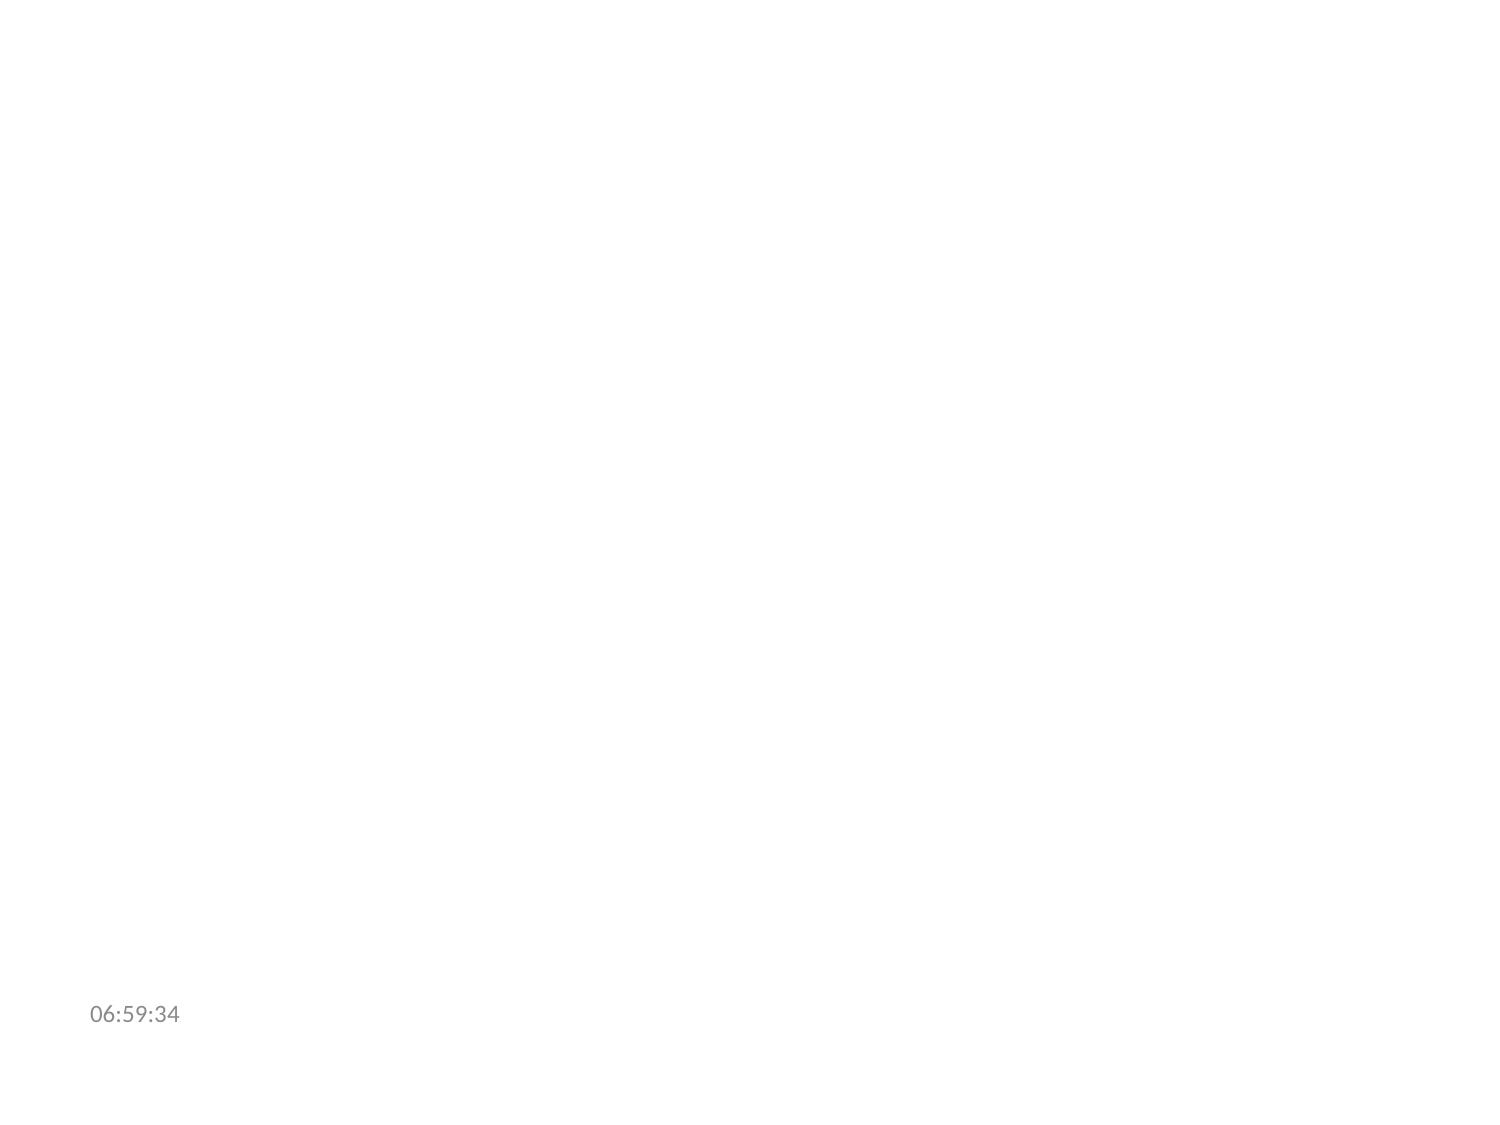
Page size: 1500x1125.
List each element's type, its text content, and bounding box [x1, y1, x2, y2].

text_box 15:35:09 [75, 982, 425, 1043]
